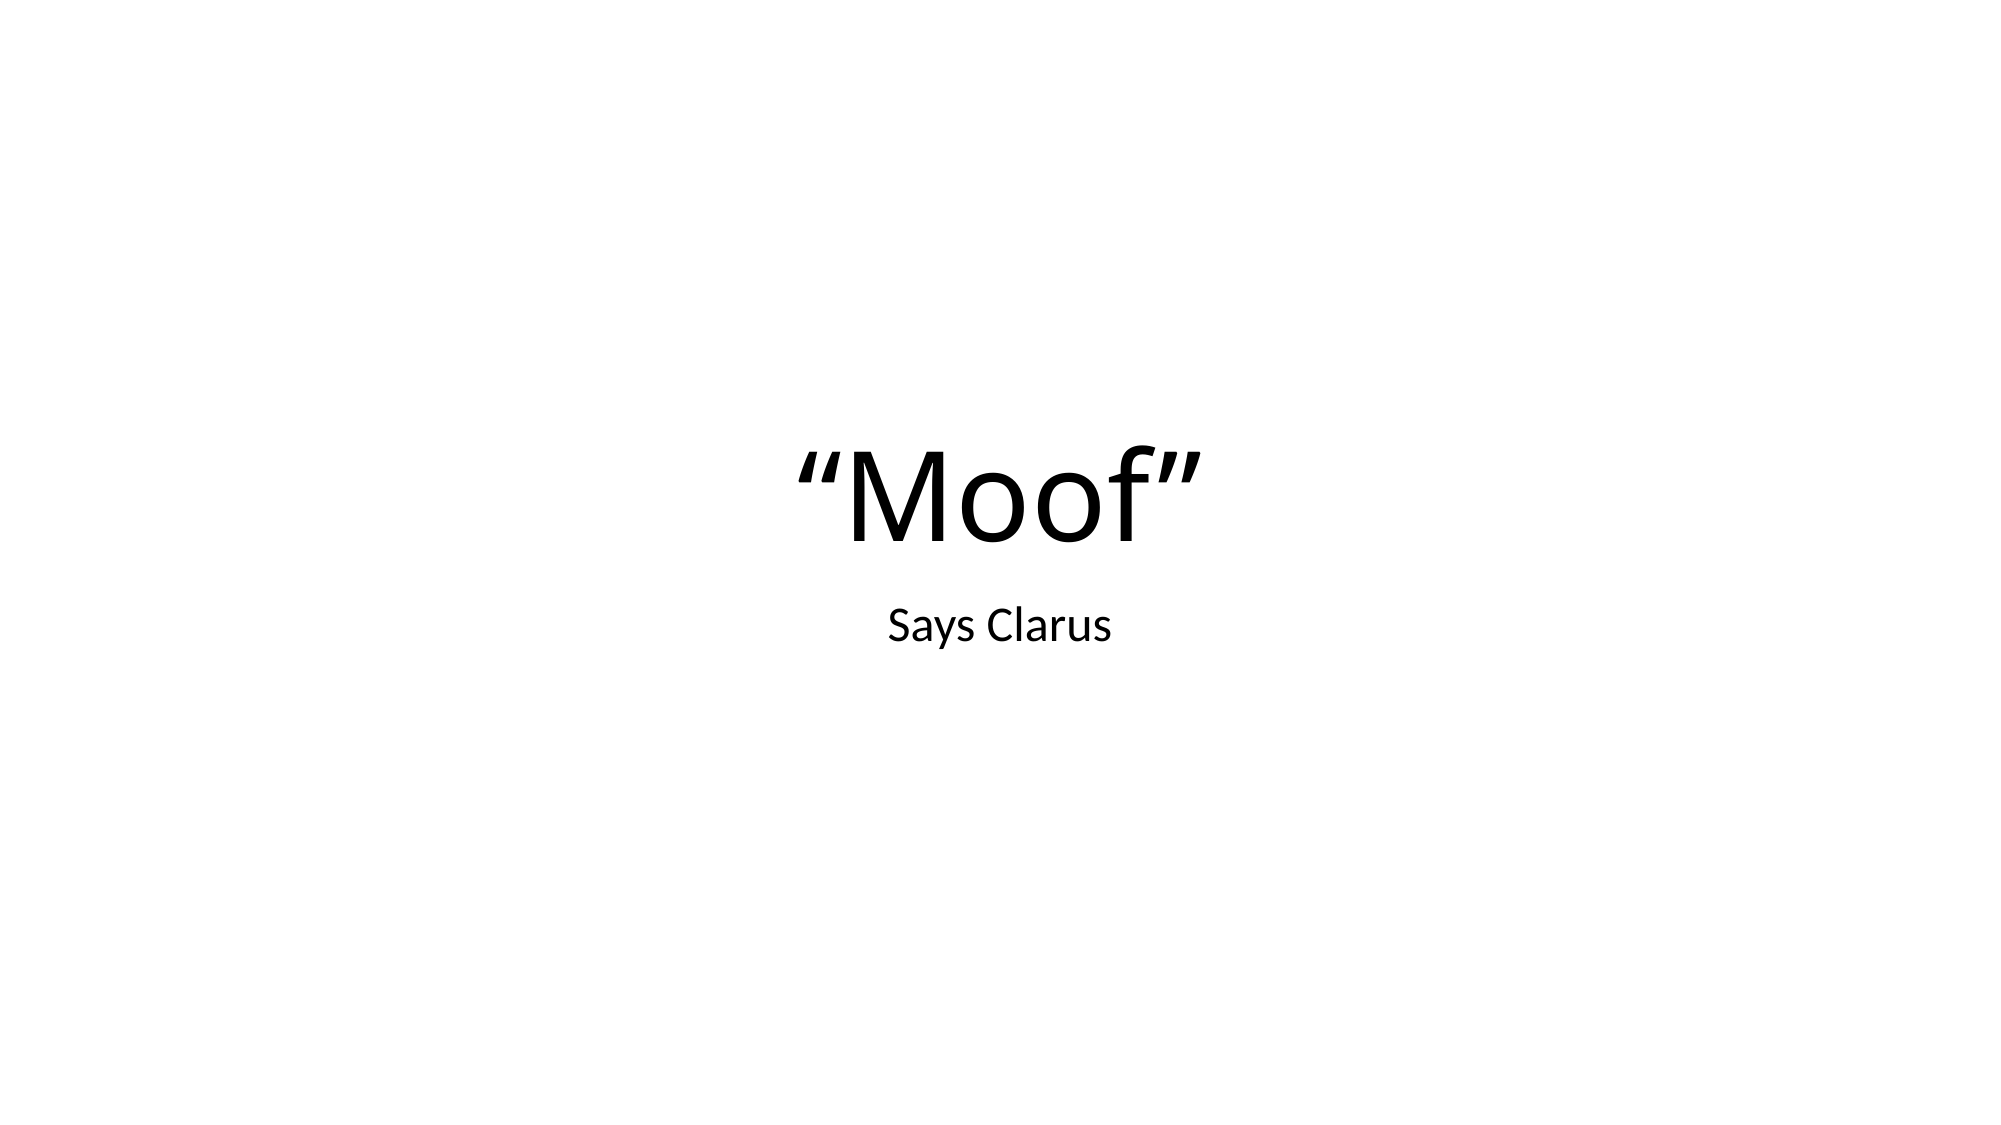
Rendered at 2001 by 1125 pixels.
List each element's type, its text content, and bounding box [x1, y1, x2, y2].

title “Moof” [249, 184, 1750, 576]
subtitle Says Clarus [249, 590, 1750, 863]
